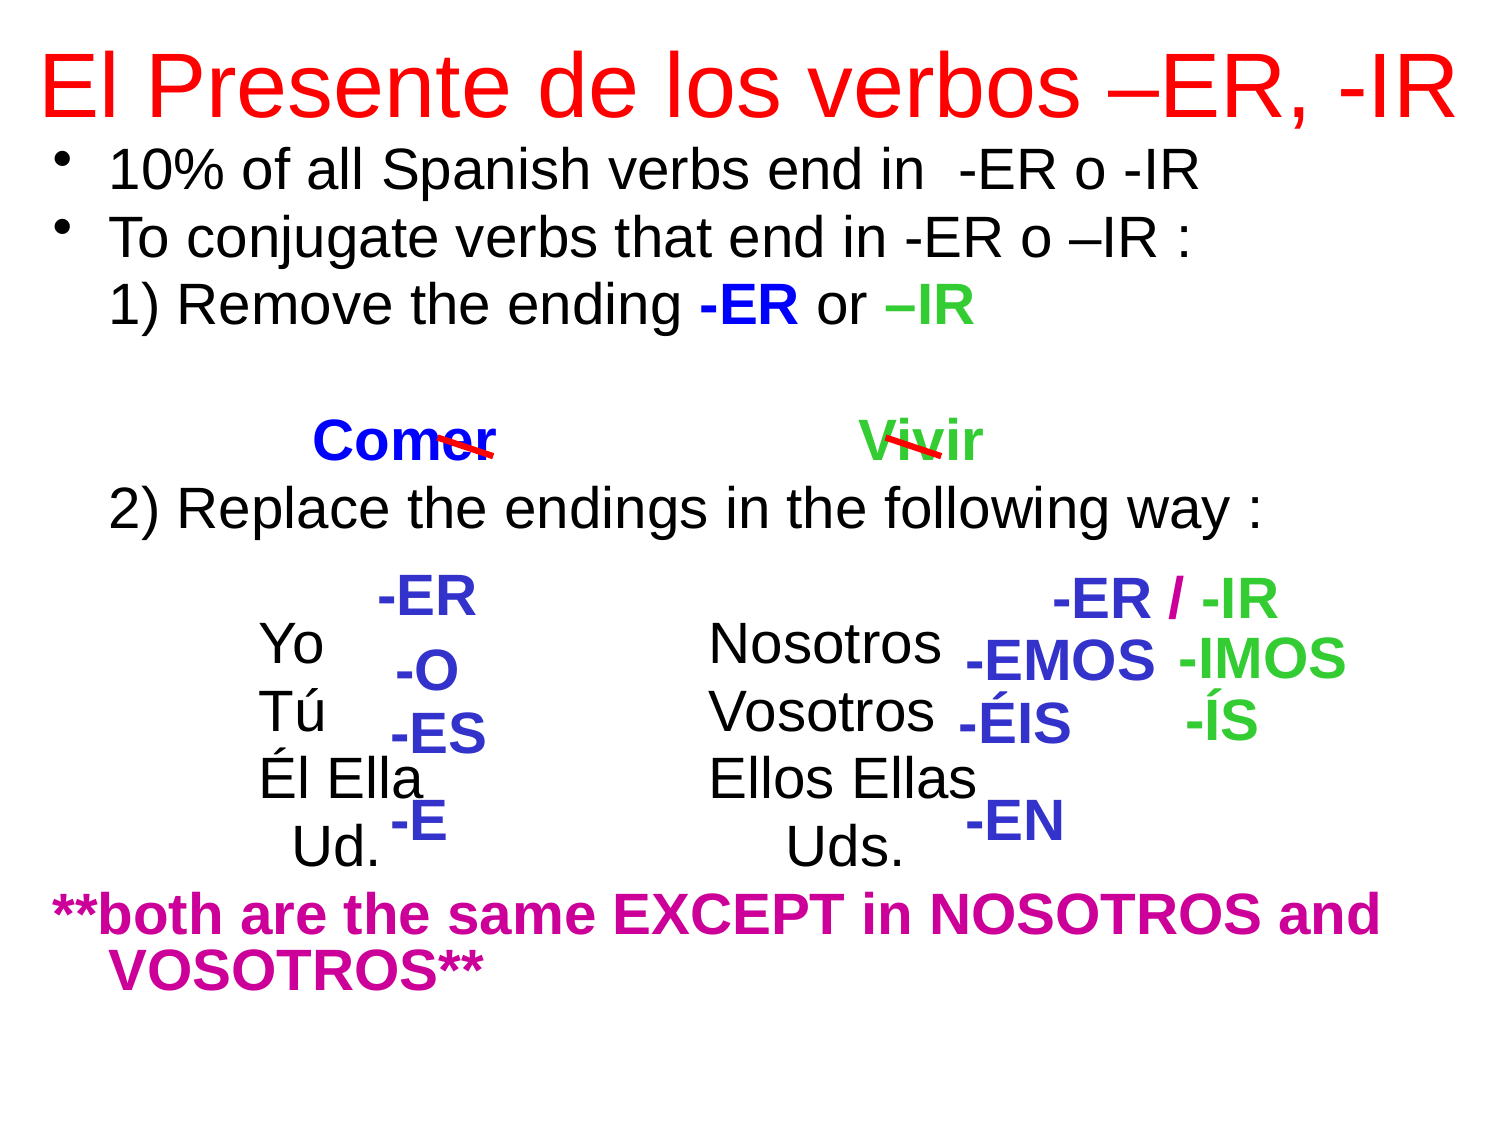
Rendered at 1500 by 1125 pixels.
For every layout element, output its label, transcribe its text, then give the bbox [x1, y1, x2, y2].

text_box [885, 437, 942, 457]
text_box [437, 437, 494, 457]
title El Presente de los verbos –ER, -IR [0, 0, 1500, 163]
text_box -IMOS [1164, 612, 1363, 698]
text_box -ÍS [1170, 675, 1275, 760]
text_box -ER [362, 549, 493, 635]
text_box -ER / -IR [1037, 552, 1295, 638]
text_box -ÉIS [944, 677, 1088, 763]
text_box -EMOS [950, 614, 1170, 700]
list 10% of all Spanish verbs end in -ER o -IR To conjugate verbs that end in -ER o –IR : 1) Remove the ending -ER or –IR Comer Vivir 2) Replace the endings in the following way : Yo Nosotros Tú Vosotros Él Ella Ellos Ellas Ud. Uds. **both are the same EXCEPT in NOSOTROS and VOSOTROS** [37, 137, 1463, 1125]
text_box -E [375, 774, 464, 860]
text_box -EN [950, 774, 1081, 860]
text_box -ES [375, 687, 502, 773]
text_box -O [380, 635, 475, 687]
